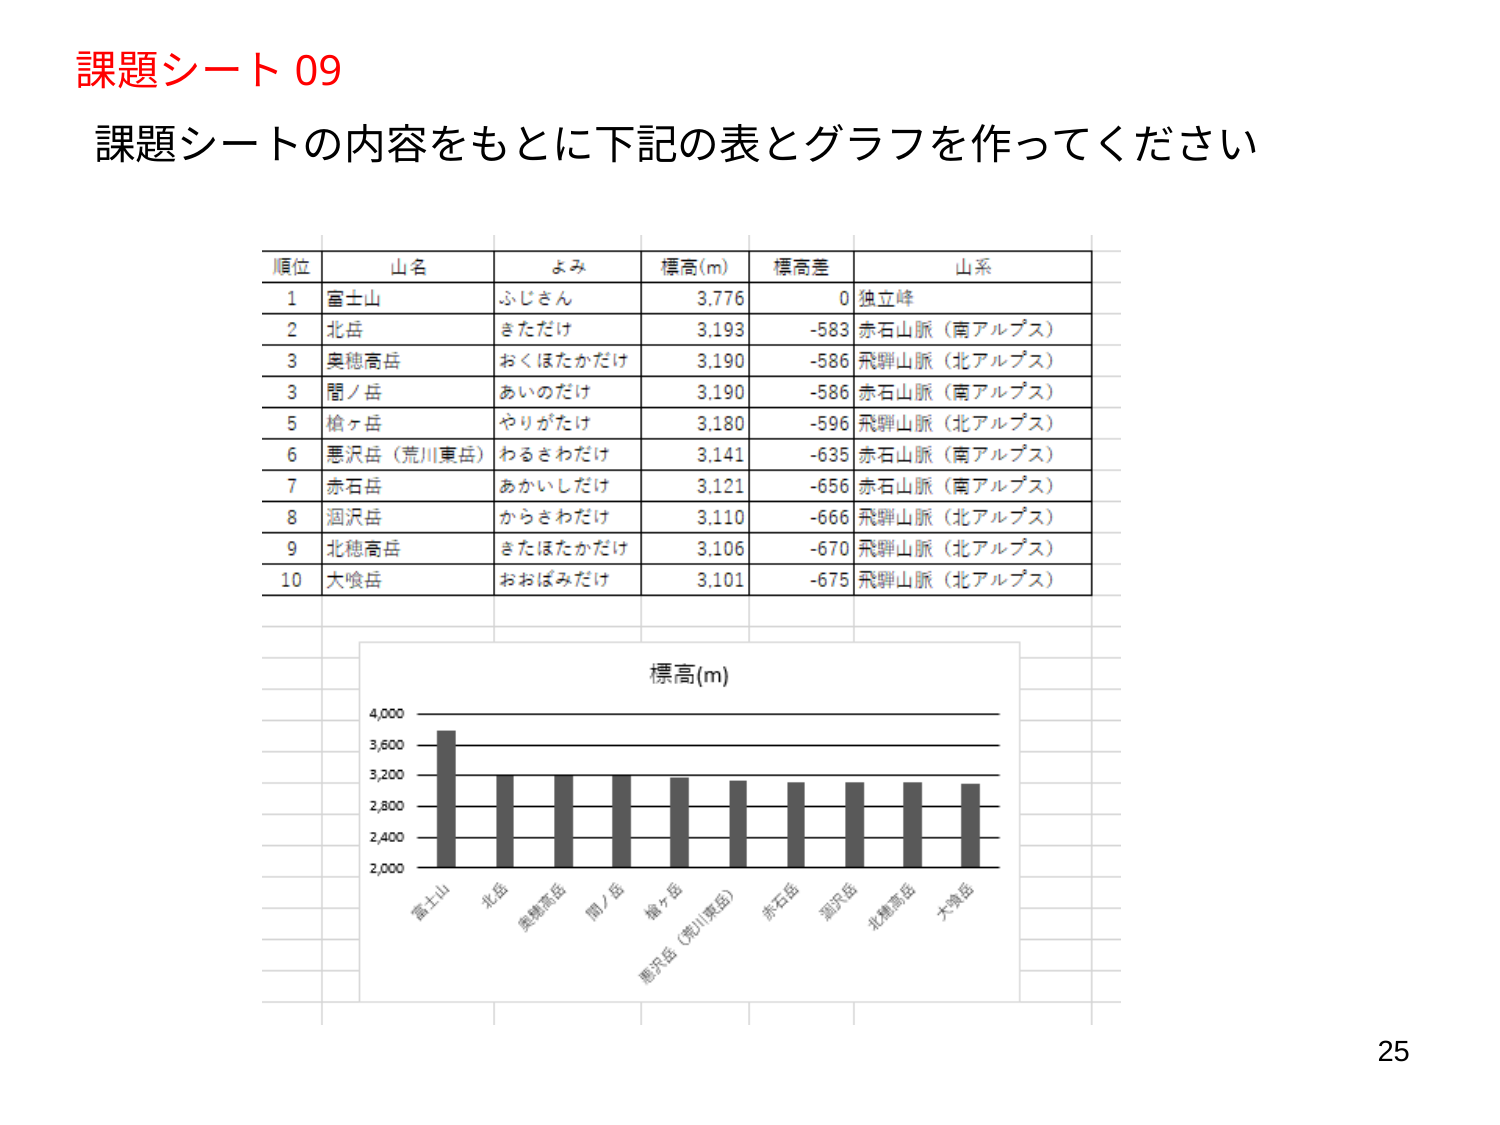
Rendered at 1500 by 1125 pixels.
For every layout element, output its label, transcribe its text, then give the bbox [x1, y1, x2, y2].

picture [262, 235, 1121, 1025]
text_box 課題シート09 [61, 36, 1364, 102]
slide_number 25 [1074, 1024, 1425, 1103]
text_box 課題シートの内容をもとに下記の表とグラフを作ってください [60, 110, 1456, 176]
